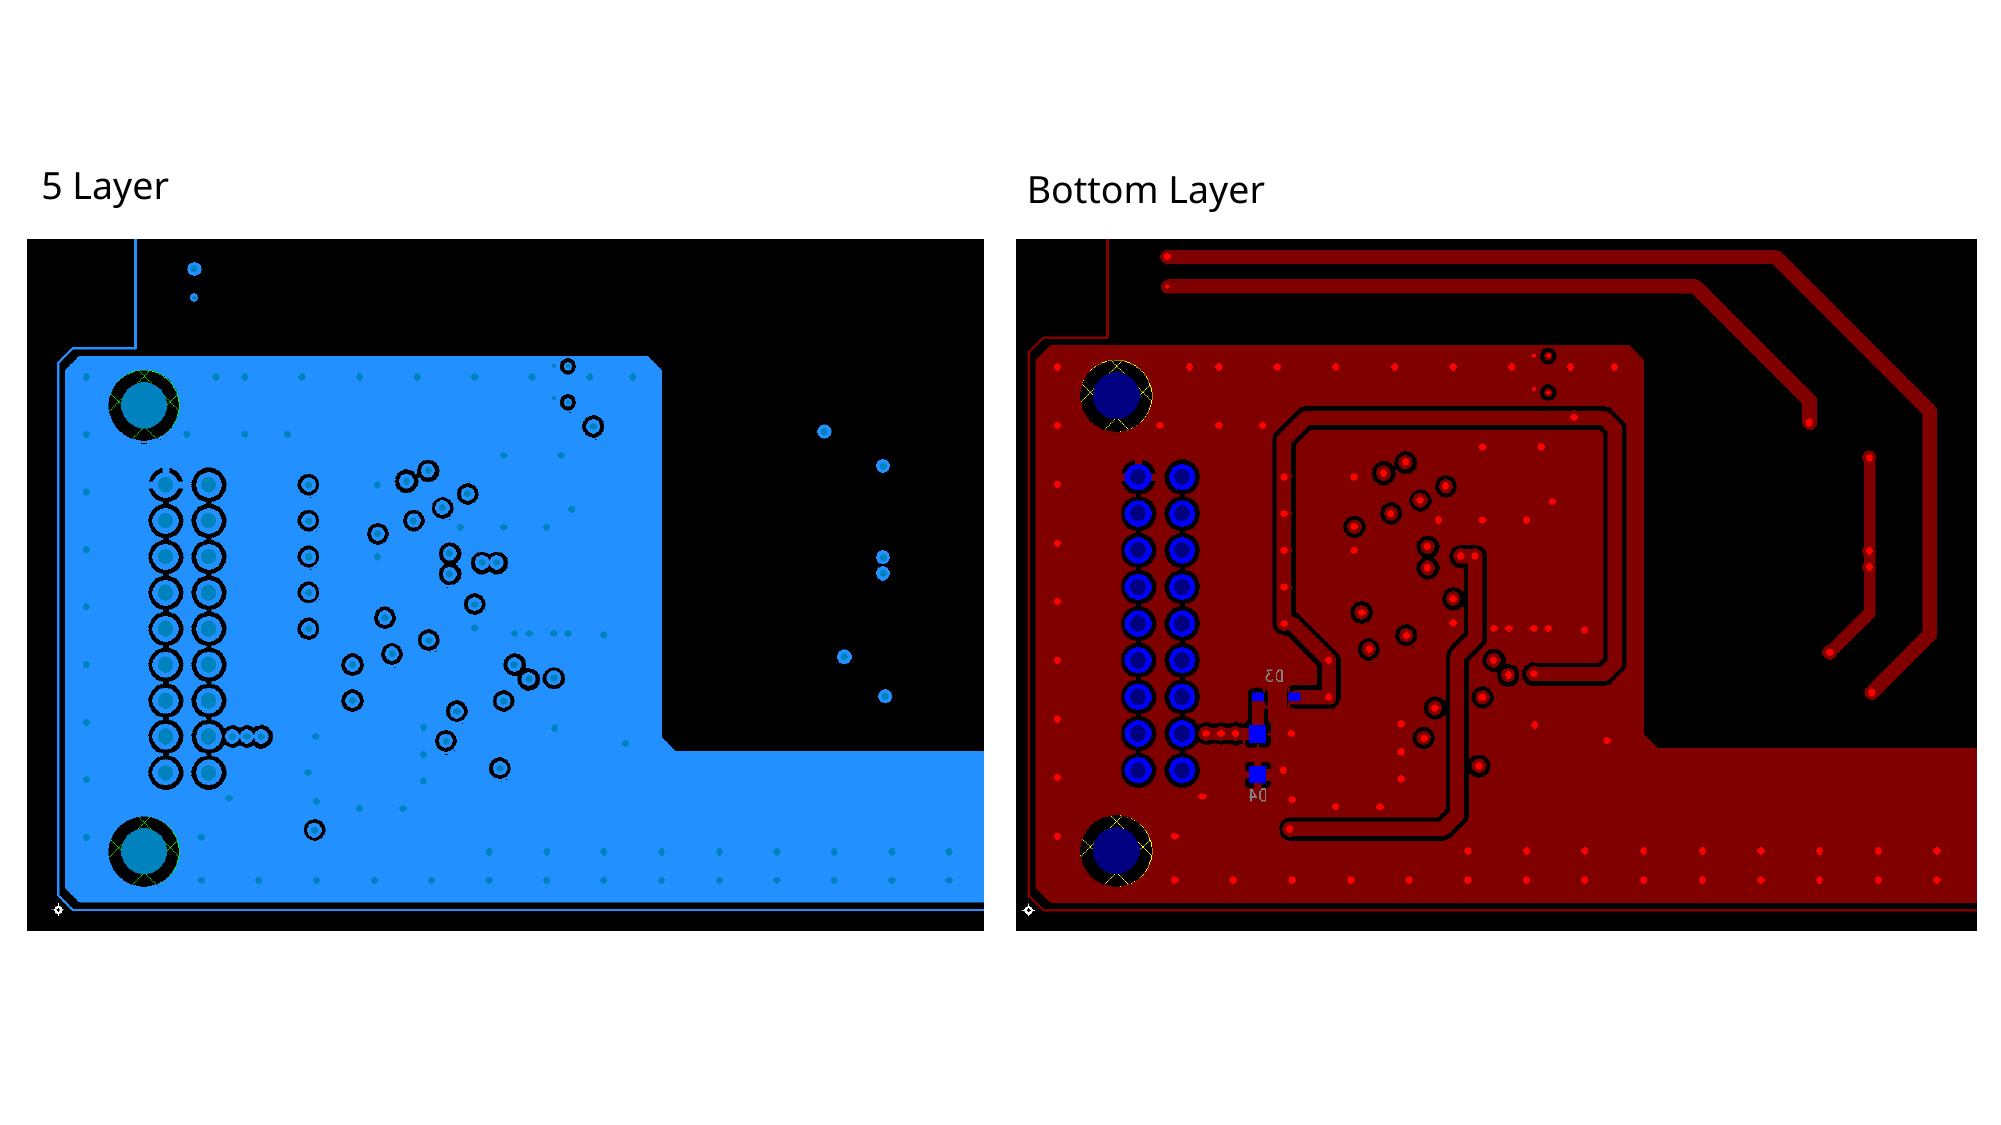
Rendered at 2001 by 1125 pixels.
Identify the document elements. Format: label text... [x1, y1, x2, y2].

text_box 5 Layer [26, 154, 184, 214]
picture [27, 239, 984, 931]
text_box Bottom Layer [1012, 158, 1281, 219]
picture [1015, 239, 1977, 931]
